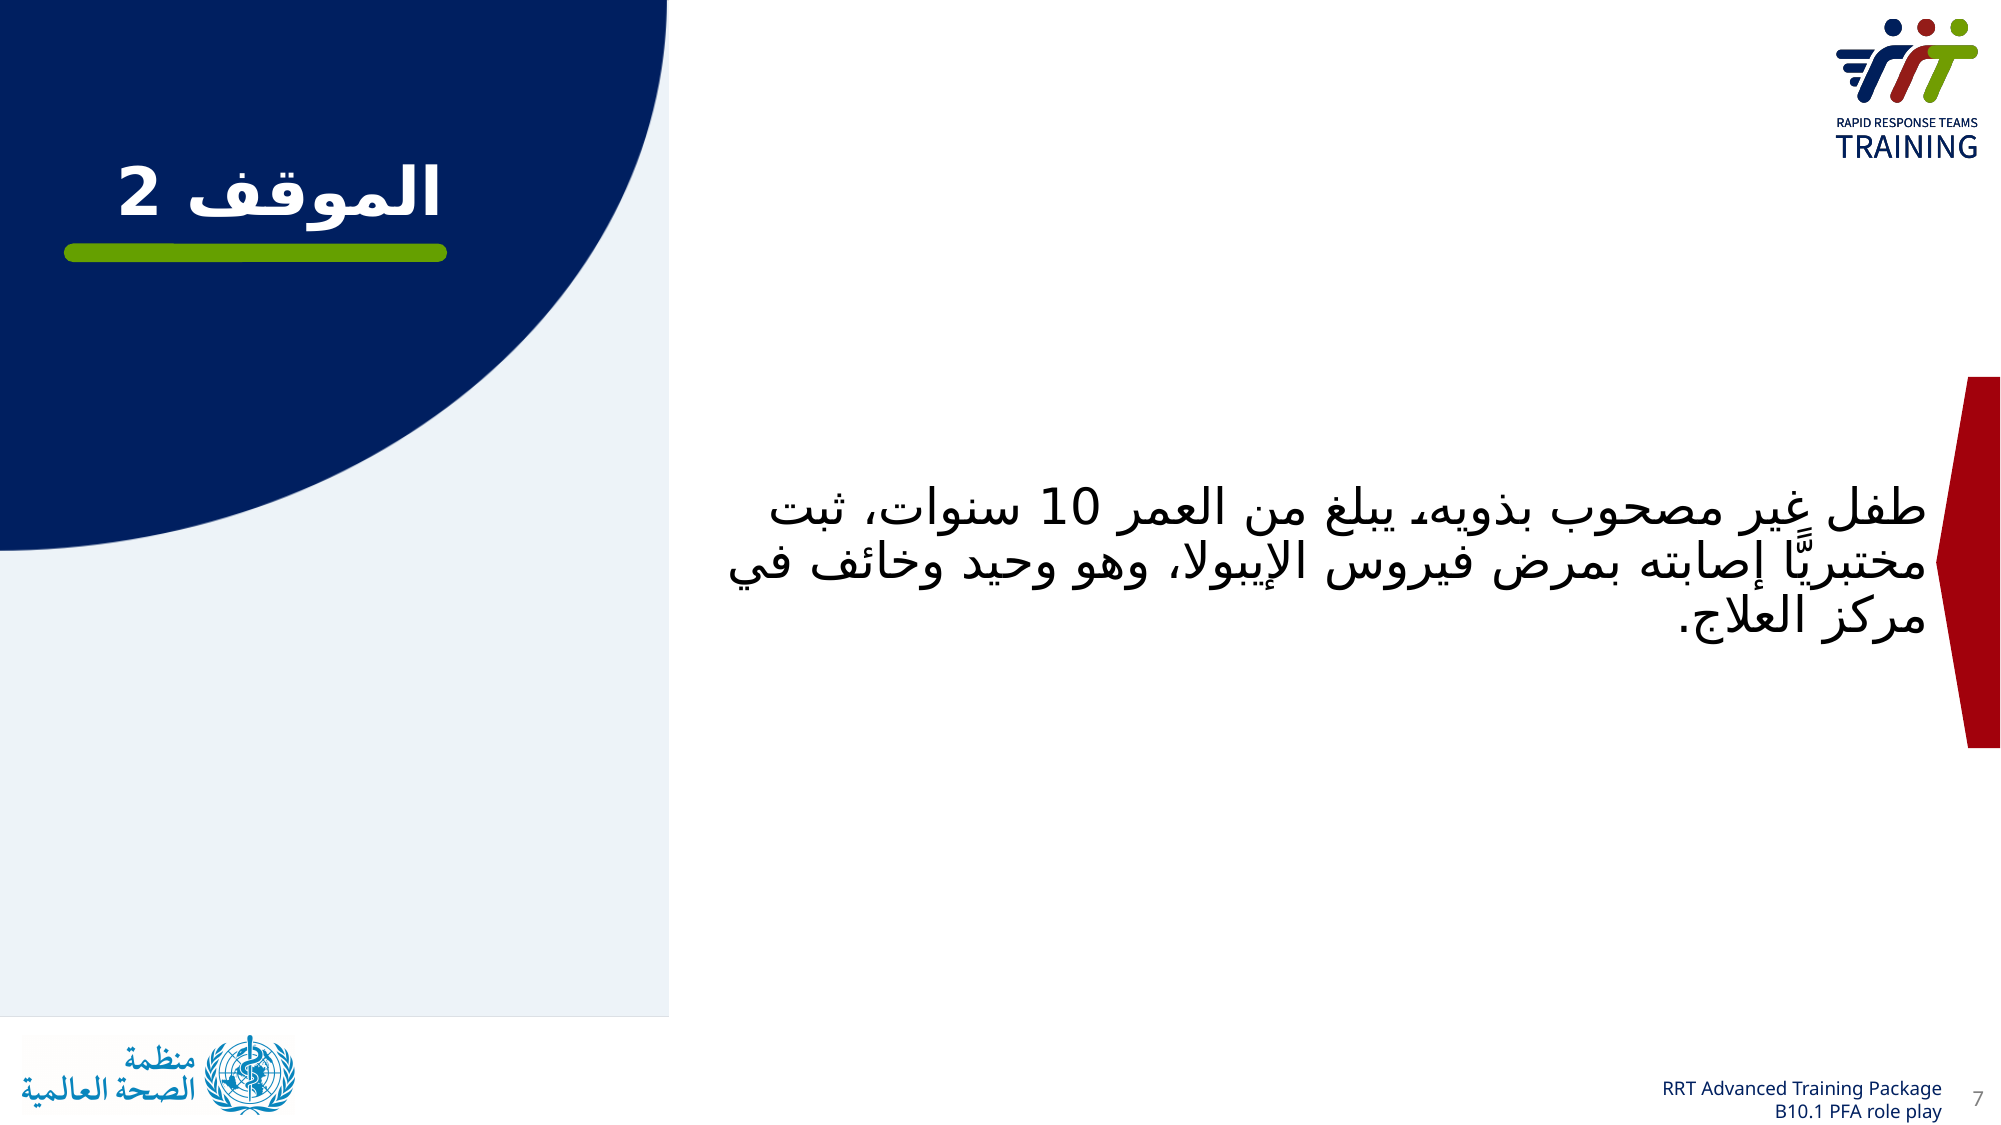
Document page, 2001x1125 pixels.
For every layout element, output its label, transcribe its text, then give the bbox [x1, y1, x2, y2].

text_box الموقف 2 [75, 91, 444, 230]
picture [252, 1050, 258, 1059]
picture [0, 0, 669, 1018]
picture [1835, 19, 1978, 167]
picture [22, 1035, 295, 1115]
list طفل غير مصحوب بذويه، يبلغ من العمر 10 سنوات، ثبت مختبريًّا إصابته بمرض فيروس الإيبولا، وهو وحيد وخائف في مركز العلاج. [700, 467, 1937, 658]
